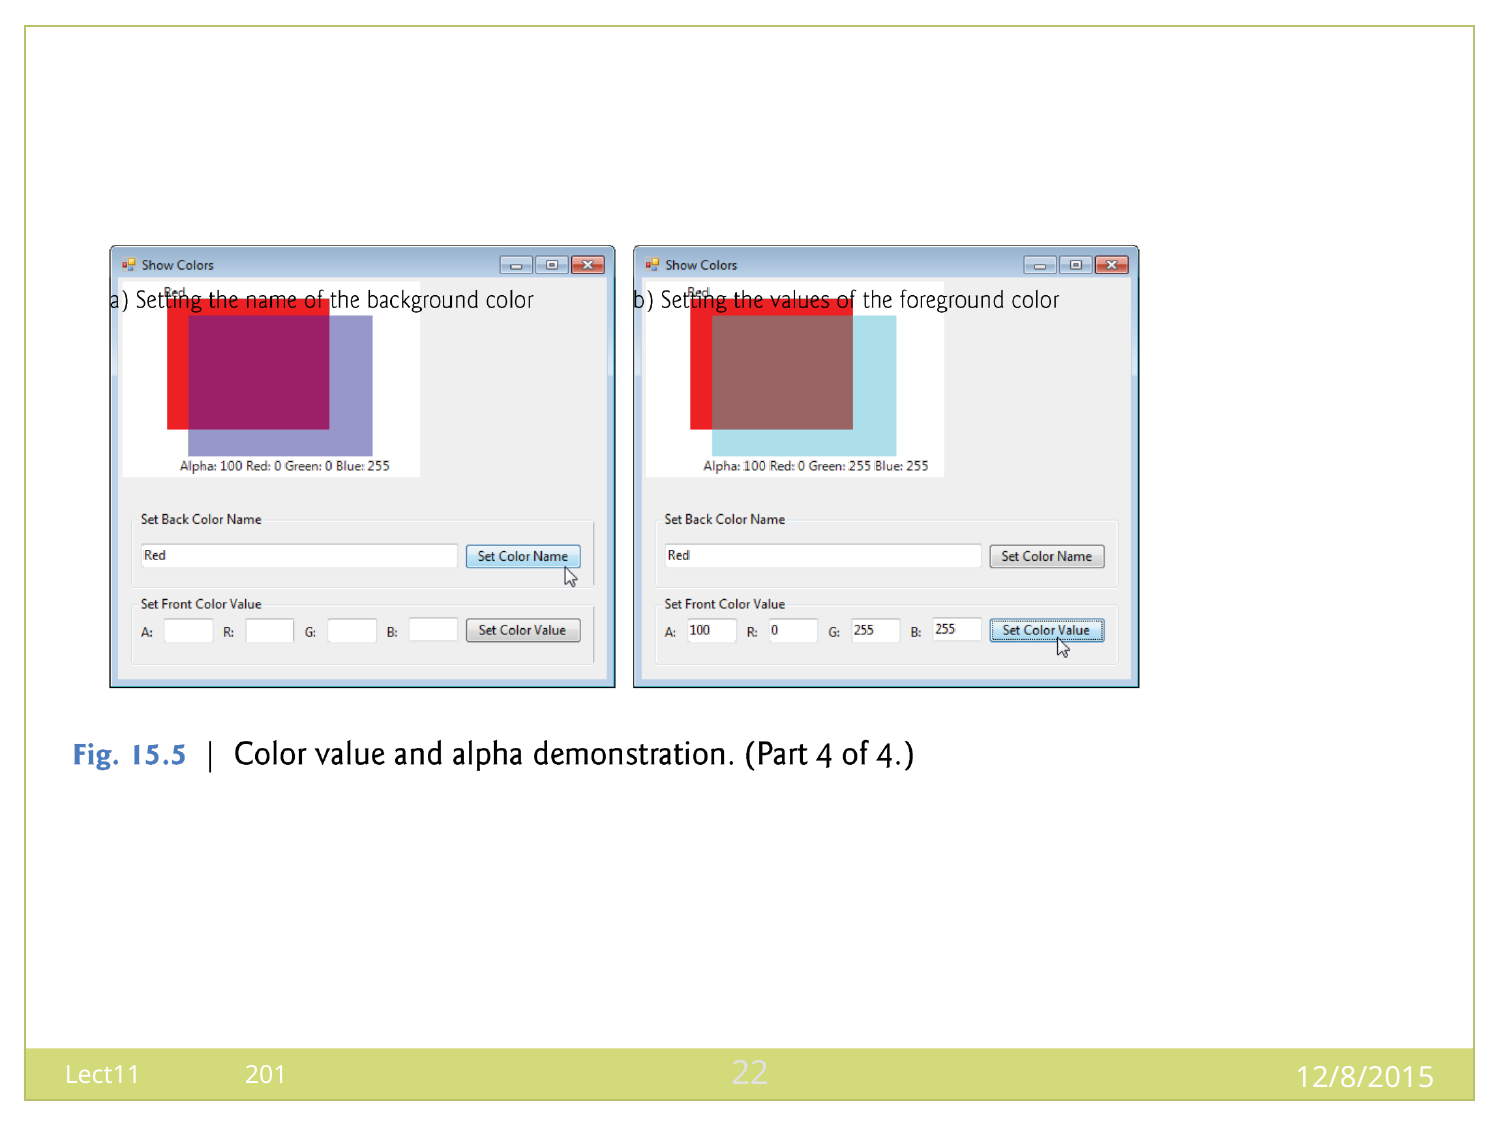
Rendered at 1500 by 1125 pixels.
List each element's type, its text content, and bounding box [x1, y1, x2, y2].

footer Lect11 201 [50, 1051, 638, 1112]
picture [0, 101, 1500, 1013]
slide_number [950, 1050, 1450, 1111]
slide_number 22 [699, 1037, 800, 1110]
